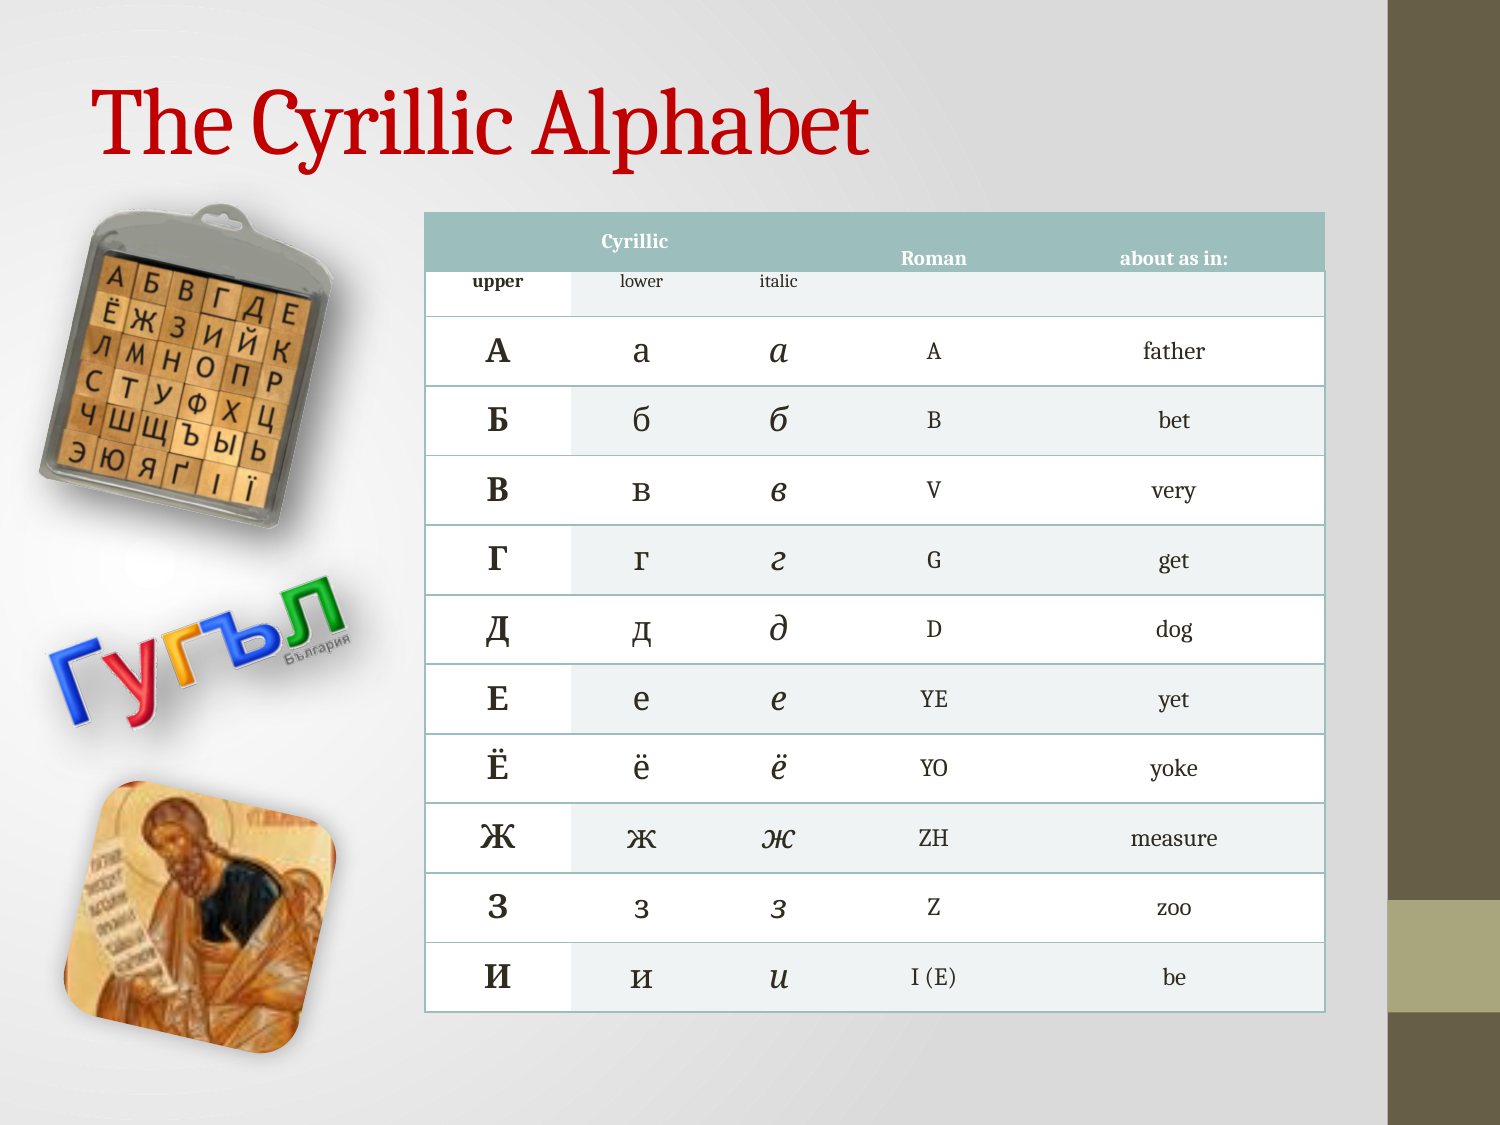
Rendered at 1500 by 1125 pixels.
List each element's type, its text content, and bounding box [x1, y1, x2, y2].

table_cell measure [1023, 804, 1324, 872]
table_cell bet [1023, 387, 1324, 455]
picture [38, 177, 343, 529]
table_cell в [713, 456, 845, 524]
table_cell б [571, 387, 713, 455]
table_cell yoke [1023, 735, 1324, 802]
table_cell З [426, 874, 571, 942]
table_cell G [845, 526, 1023, 594]
table_cell dog [1023, 596, 1324, 663]
table_cell И [426, 943, 571, 1011]
table_cell Б [426, 387, 571, 455]
table_cell zoo [1023, 874, 1324, 942]
table_cell Д [426, 596, 571, 663]
table_cell б [713, 387, 845, 455]
table_cell D [845, 596, 1023, 663]
table_cell г [571, 526, 713, 594]
table_cell Е [426, 665, 571, 733]
table_cell V [845, 456, 1023, 524]
picture [63, 780, 337, 1054]
table_cell г [713, 526, 845, 594]
table_cell YO [845, 735, 1023, 802]
table_cell е [713, 665, 845, 733]
table_cell A [845, 317, 1023, 385]
table_cell Z [845, 874, 1023, 942]
table_cell be [1023, 943, 1324, 1011]
table_cell ё [713, 735, 845, 802]
table_cell YE [845, 665, 1023, 733]
table_cell ж [713, 804, 845, 872]
table_cell lower [571, 272, 713, 316]
table_header about as in: [1023, 213, 1325, 270]
table_cell и [713, 943, 845, 1011]
table_cell В [426, 456, 571, 524]
table_cell [845, 272, 1023, 316]
table_cell а [713, 317, 845, 385]
table_cell в [571, 456, 713, 524]
table_cell father [1023, 317, 1324, 385]
table_cell з [571, 874, 713, 942]
table_cell I (E) [845, 943, 1023, 1011]
table_cell Г [426, 526, 571, 594]
table_cell [1023, 272, 1324, 316]
table_cell italic [713, 272, 845, 316]
table_cell Ж [426, 804, 571, 872]
table_cell д [571, 596, 713, 663]
table_cell ZH [845, 804, 1023, 872]
table_cell А [426, 317, 571, 385]
table_cell very [1023, 456, 1324, 524]
title The Cyrillic Alphabet [75, 45, 1425, 188]
table_cell д [713, 596, 845, 663]
table_cell а [571, 317, 713, 385]
table_cell ё [571, 735, 713, 802]
table_cell ж [571, 804, 713, 872]
table_cell и [571, 943, 713, 1011]
table_cell upper [426, 272, 571, 316]
table_cell Ё [426, 735, 571, 802]
table_header Roman [845, 213, 1023, 270]
table_cell get [1023, 526, 1324, 594]
table_cell B [845, 387, 1023, 455]
picture [45, 554, 355, 750]
table_header Cyrillic [426, 213, 845, 270]
table_cell з [713, 874, 845, 942]
table_cell е [571, 665, 713, 733]
table_cell yet [1023, 665, 1324, 733]
